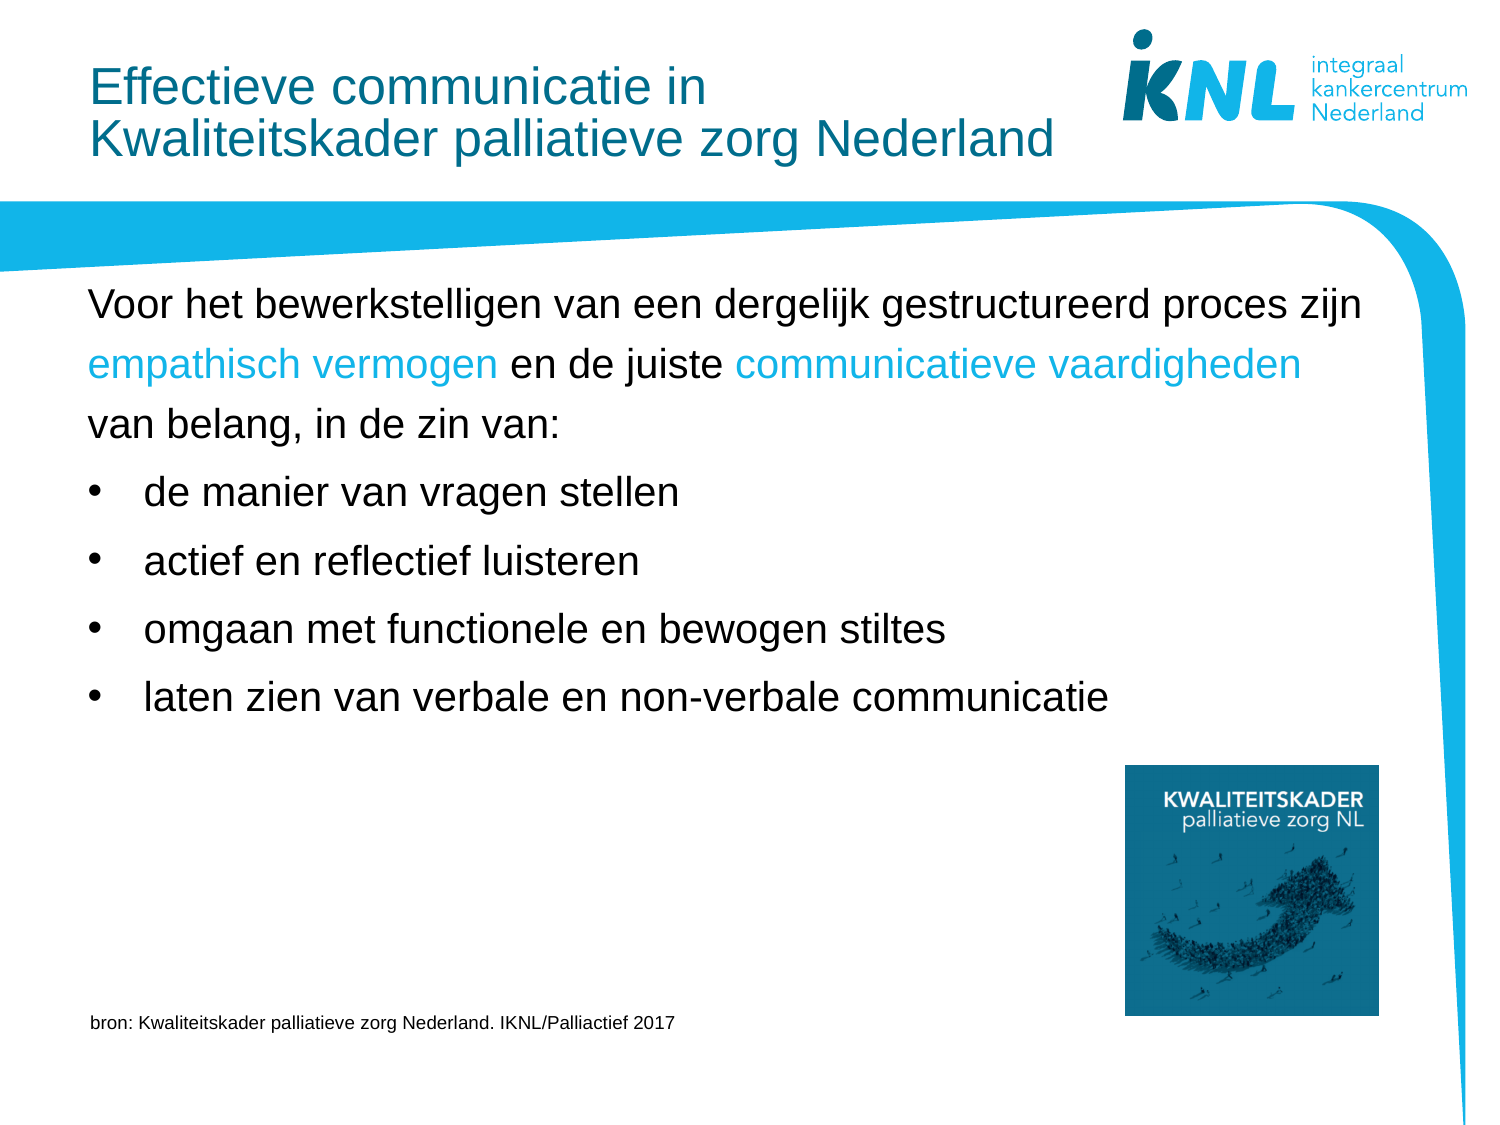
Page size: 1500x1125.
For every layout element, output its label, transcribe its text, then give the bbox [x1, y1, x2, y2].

text_box bron: Kwaliteitskader palliatieve zorg Nederland. IKNL/Palliactief 2017 [75, 962, 723, 1041]
list Voor het bewerkstelligen van een dergelijk gestructureerd proces zijn empathisch vermogen en de juiste communicatieve vaardigheden van belang, in de zin van: de manier van vragen stellen actief en reflectief luisteren omgaan met functionele en bewogen stiltes laten zien van verbale en non-verbale communicatie [75, 266, 1379, 1016]
picture [1125, 765, 1379, 1016]
title Effectieve communicatie in Kwaliteitskader palliatieve zorg Nederland [77, 42, 1075, 168]
